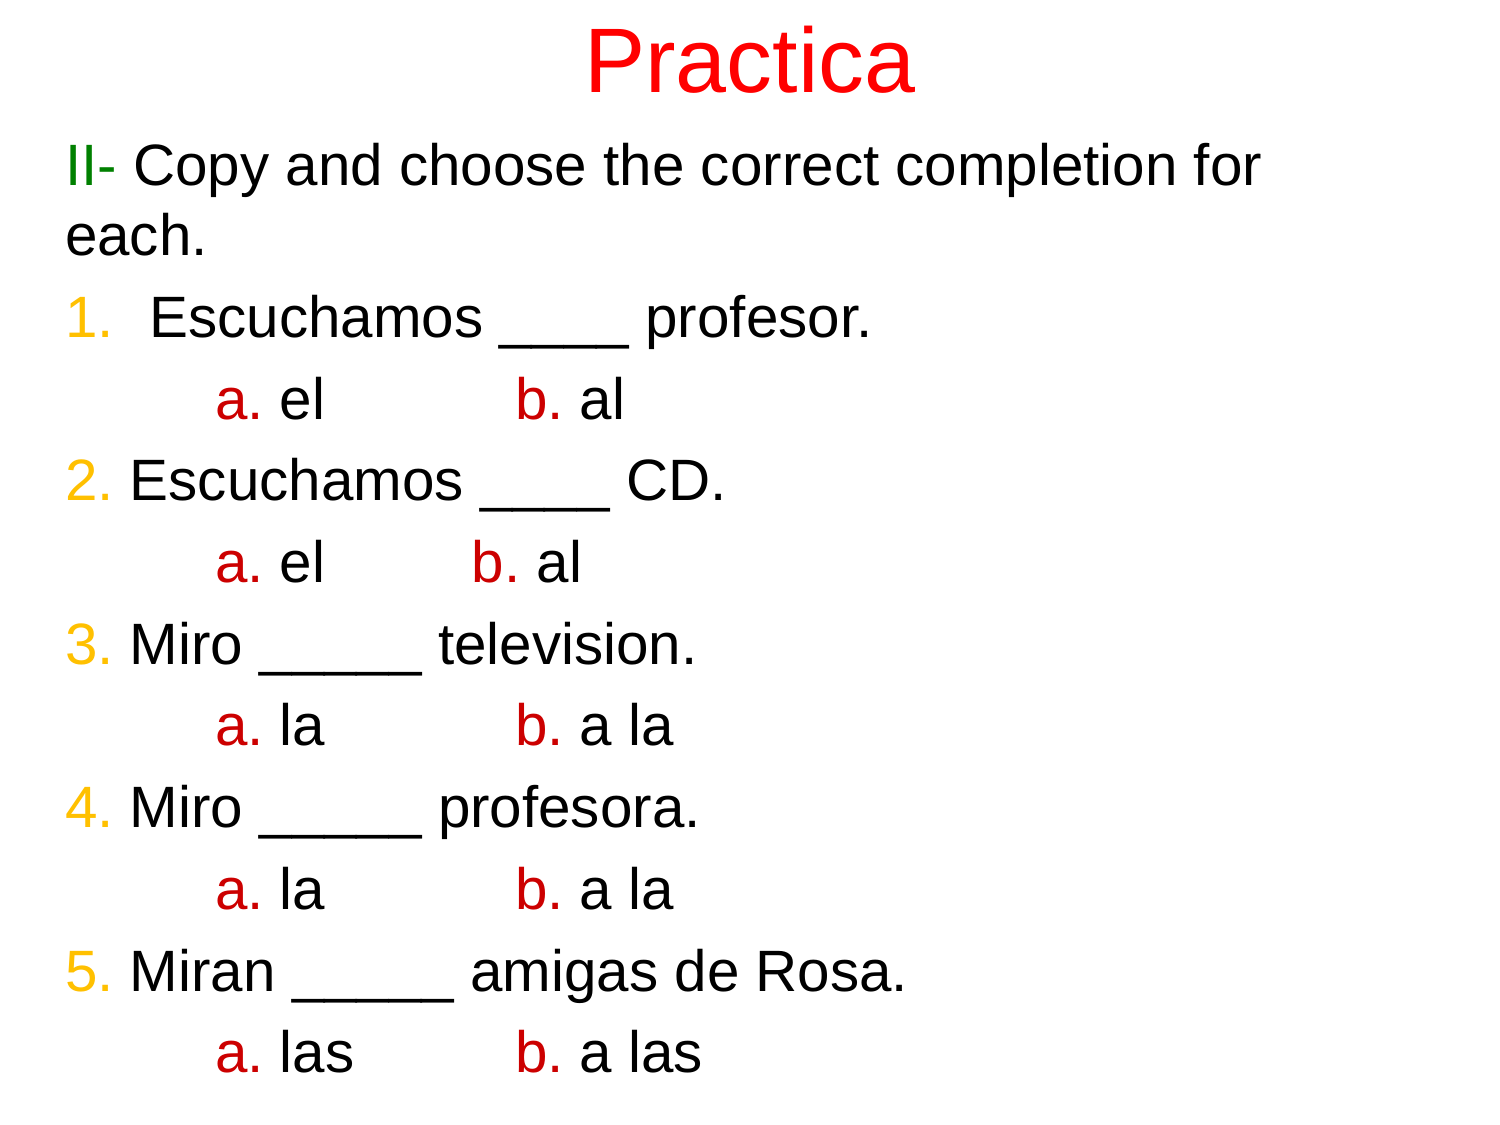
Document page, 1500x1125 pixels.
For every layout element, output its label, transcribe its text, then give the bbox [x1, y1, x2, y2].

list II- Copy and choose the correct completion for each. Escuchamos ____ profesor. a. el b. al 2. Escuchamos ____ CD. a. el b. al 3. Miro _____ television. a. la b. a la 4. Miro _____ profesora. a. la b. a la 5. Miran _____ amigas de Rosa. a. las b. a las [50, 120, 1400, 863]
title Practica [75, 0, 1425, 150]
